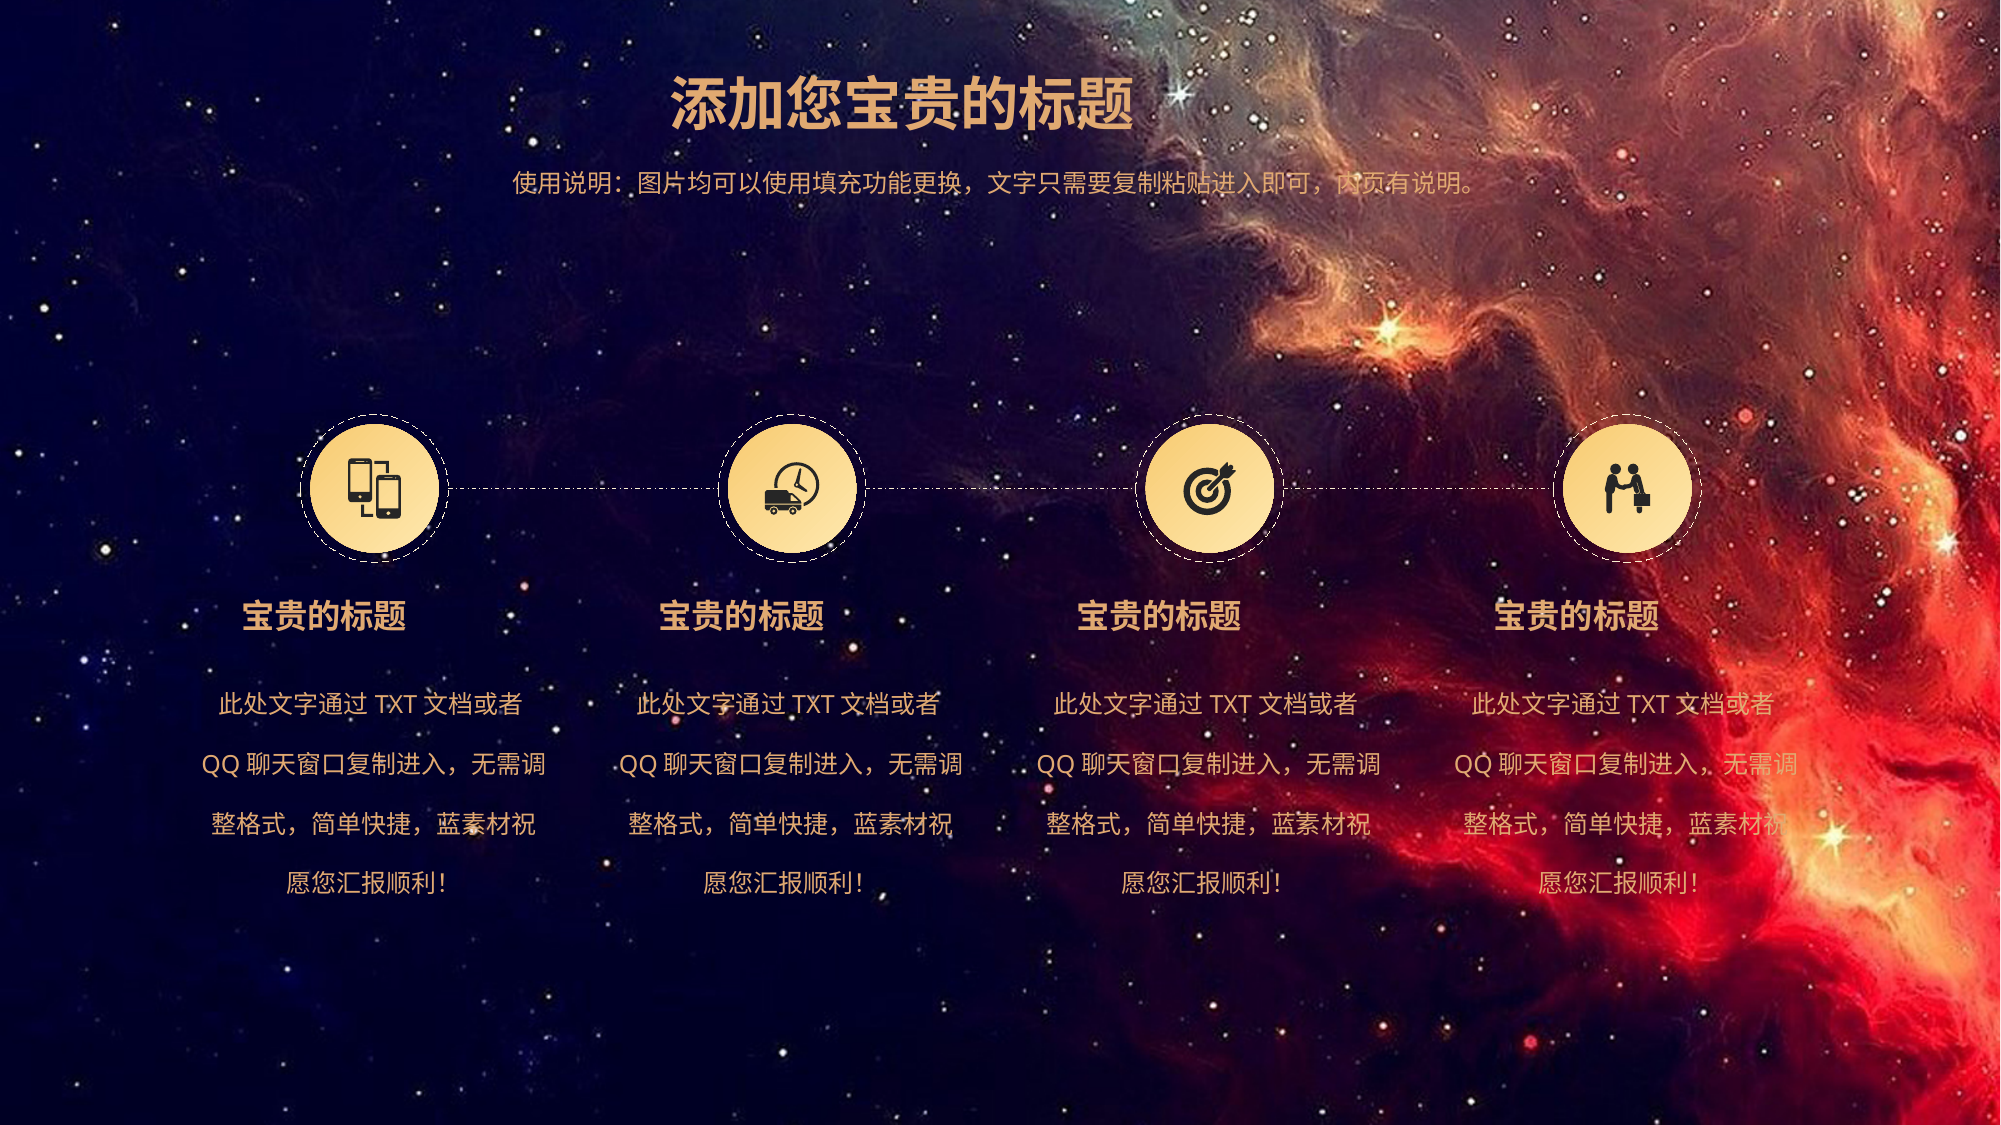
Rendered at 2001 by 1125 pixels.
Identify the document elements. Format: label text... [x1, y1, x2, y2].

text_box 此处文字通过TXT文档或者QQ聊天窗口复制进入，无需调整格式，简单快捷，蓝素材祝愿您汇报顺利！ [603, 650, 980, 906]
text_box 添加您宝贵的标题 [654, 59, 1346, 145]
text_box [728, 424, 857, 553]
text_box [1604, 463, 1651, 514]
text_box 宝贵的标题 [226, 587, 522, 642]
text_box [764, 490, 802, 515]
text_box [718, 414, 867, 563]
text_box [348, 458, 401, 519]
picture [0, 0, 2001, 1125]
text_box 此处文字通过TXT文档或者QQ聊天窗口复制进入，无需调整格式，简单快捷，蓝素材祝愿您汇报顺利！ [186, 650, 562, 906]
text_box 宝贵的标题 [643, 587, 940, 642]
text_box [1135, 414, 1284, 563]
text_box 宝贵的标题 [1061, 587, 1357, 642]
text_box 使用说明：图片均可以使用填充功能更换，文字只需要复制粘贴进入即可，内页有说明。 [402, 145, 1598, 206]
text_box [1563, 424, 1692, 553]
text_box 宝贵的标题 [1478, 587, 1775, 642]
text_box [1183, 461, 1237, 515]
text_box 此处文字通过TXT文档或者QQ聊天窗口复制进入，无需调整格式，简单快捷，蓝素材祝愿您汇报顺利！ [1021, 650, 1397, 906]
text_box 此处文字通过TXT文档或者QQ聊天窗口复制进入，无需调整格式，简单快捷，蓝素材祝愿您汇报顺利！ [1438, 650, 1815, 906]
text_box [774, 462, 820, 507]
text_box [1145, 424, 1274, 553]
text_box [300, 414, 449, 563]
text_box [310, 424, 439, 553]
text_box [1553, 414, 1702, 563]
